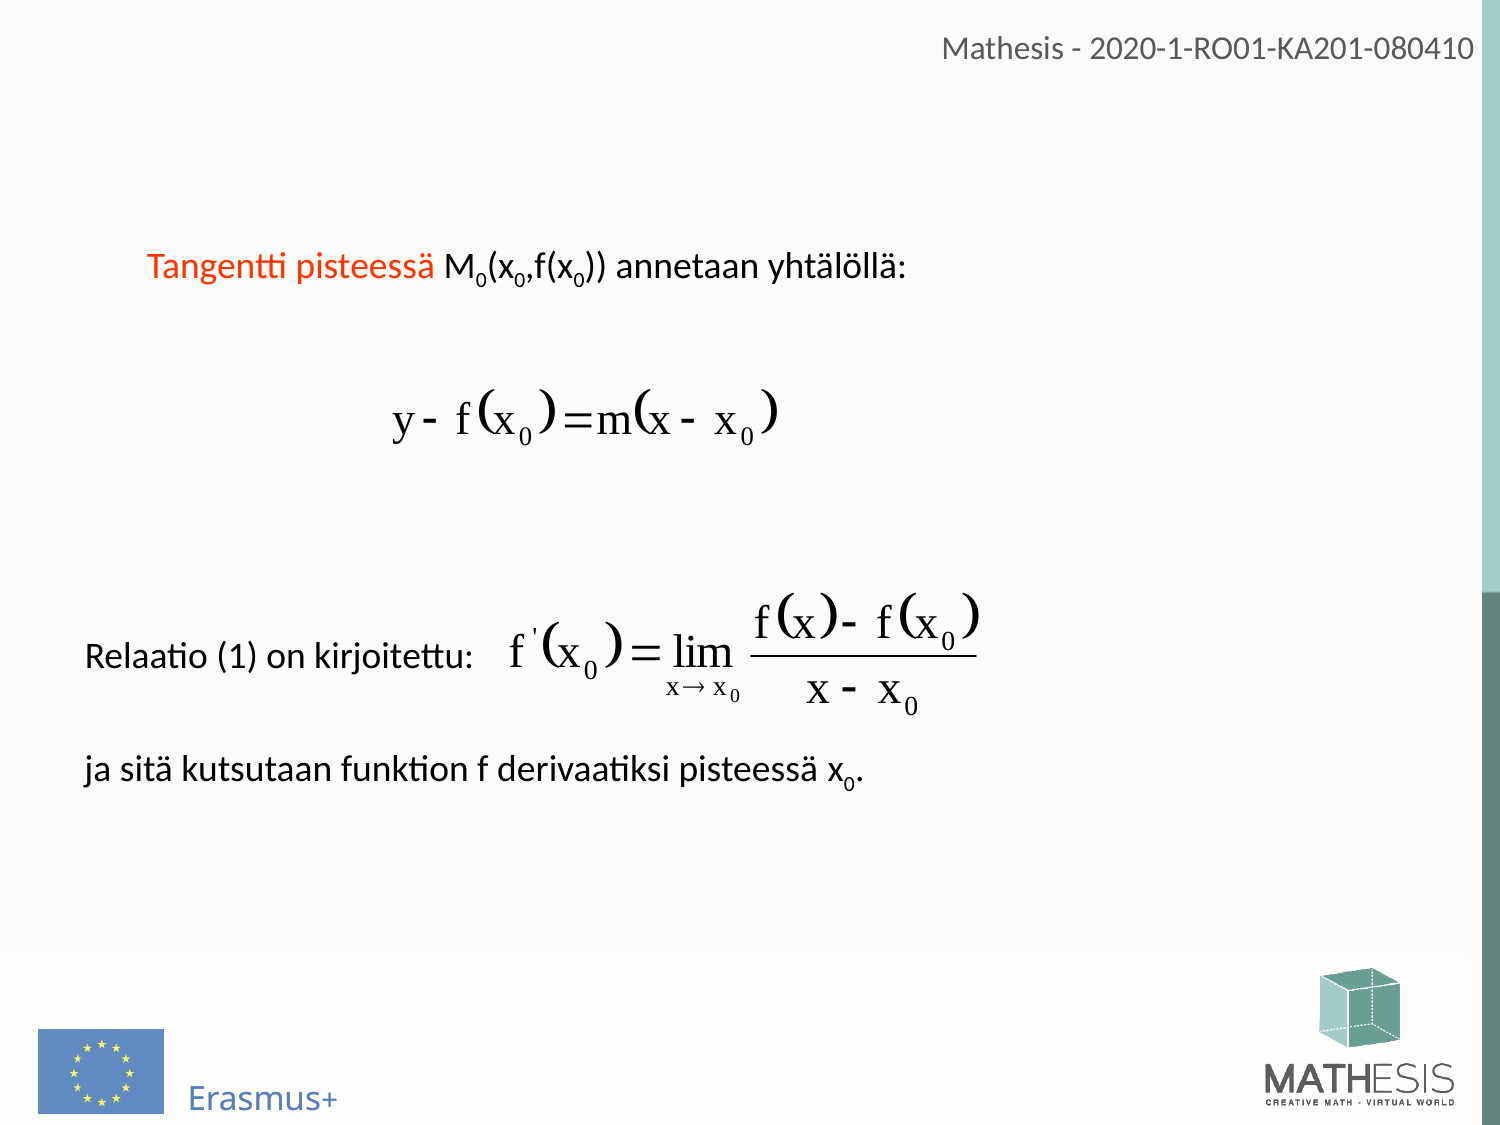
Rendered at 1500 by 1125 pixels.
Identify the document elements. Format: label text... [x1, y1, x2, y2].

text_box Relaatio (1) on kirjoitettu: [69, 623, 490, 684]
text_box Tangentti pisteessä M0(x0,f(x0)) annetaan yhtälöllä: [132, 233, 923, 300]
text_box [383, 387, 782, 458]
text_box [501, 592, 987, 727]
text_box ja sitä kutsutaan funktion f derivaatiksi pisteessä x0. [69, 737, 880, 803]
